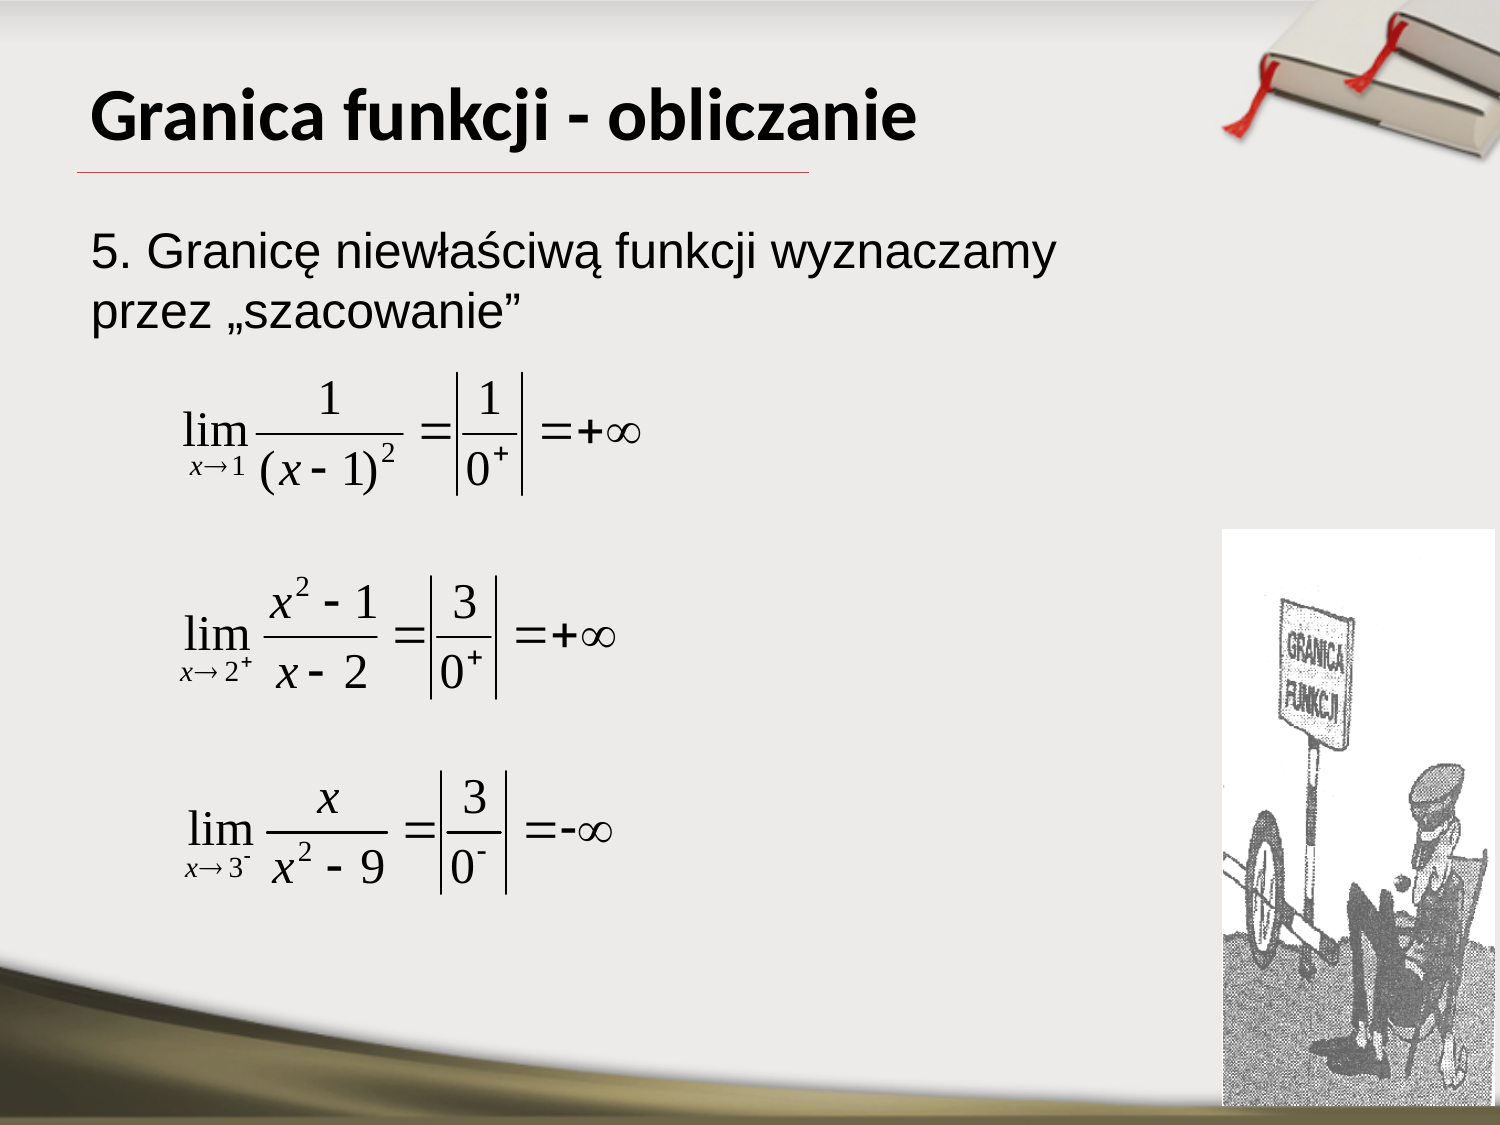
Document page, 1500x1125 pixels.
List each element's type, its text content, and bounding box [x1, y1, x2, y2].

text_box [175, 362, 650, 505]
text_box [175, 761, 635, 904]
picture [0, 0, 1500, 1125]
title Granica funkcji - obliczanie [75, 45, 1425, 176]
text_box 5. Granicę niewłaściwą funkcji wyznaczamy przez „szacowanie” [76, 210, 1087, 346]
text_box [170, 562, 622, 709]
